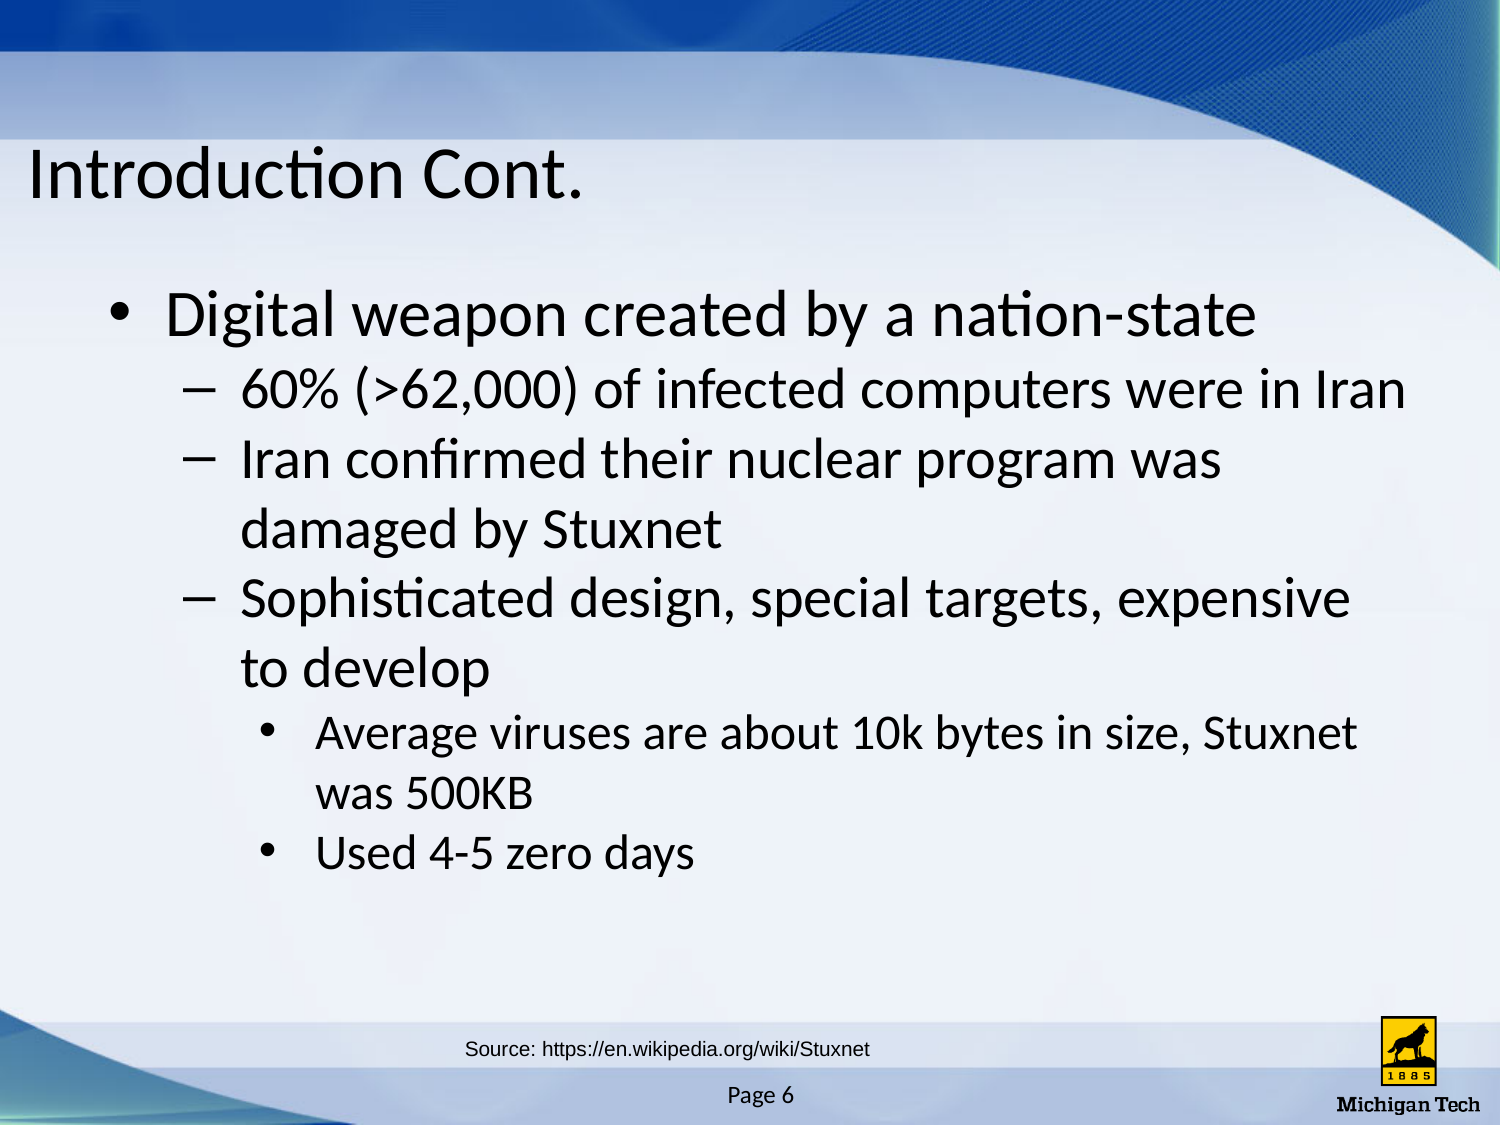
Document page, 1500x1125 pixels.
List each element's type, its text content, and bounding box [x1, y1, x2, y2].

list Digital weapon created by a nation-state 60% (>62,000) of infected computers were in Iran Iran confirmed their nuclear program was damaged by Stuxnet Sophisticated design, special targets, expensive to develop Average viruses are about 10k bytes in size, Stuxnet was 500KB Used 4-5 zero days [75, 262, 1425, 1063]
text_box Source: https://en.wikipedia.org/wiki/Stuxnet [449, 1030, 1209, 1069]
picture [0, 0, 1500, 1125]
title Introduction Cont. [12, 75, 1263, 263]
